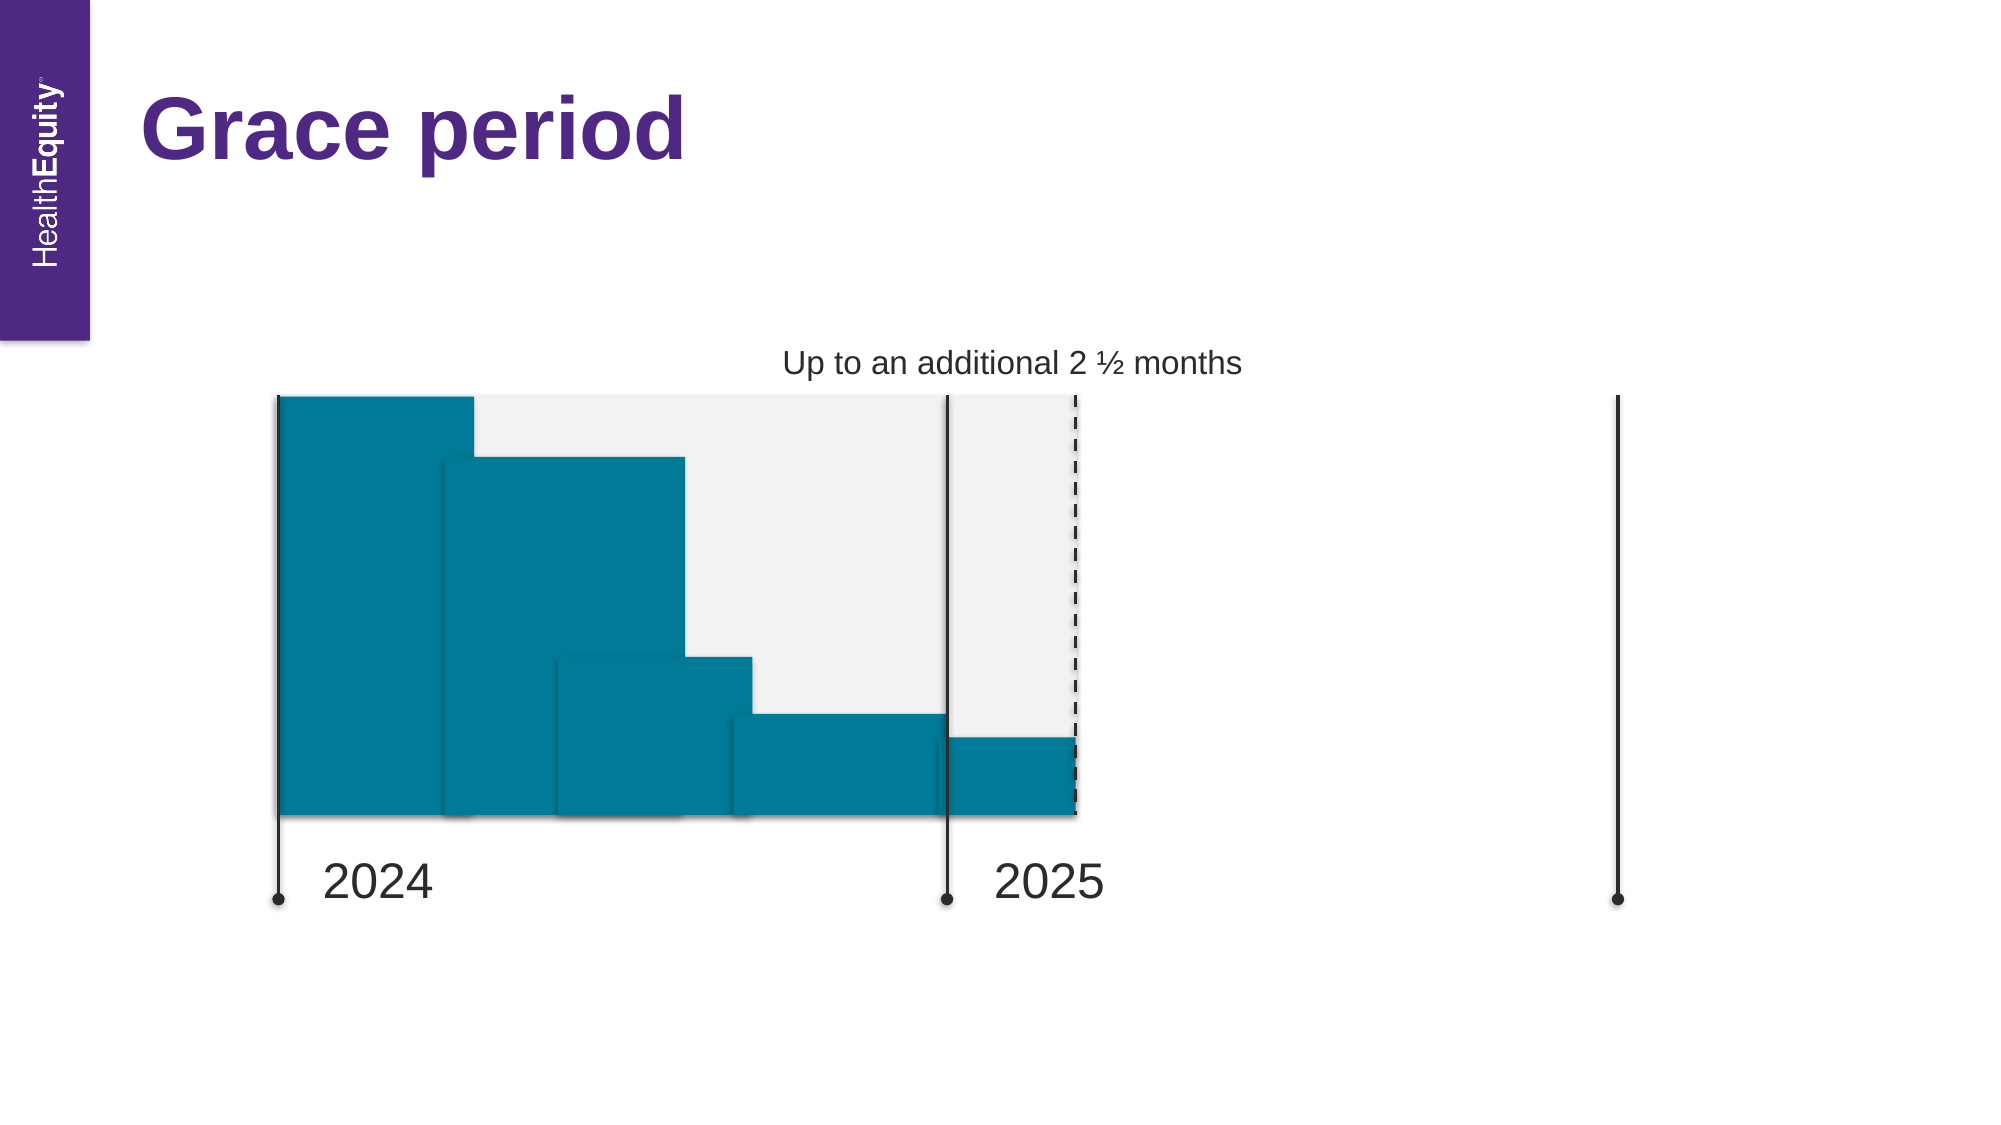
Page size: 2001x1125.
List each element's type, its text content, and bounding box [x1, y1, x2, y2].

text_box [275, 321, 1619, 930]
picture [33, 78, 64, 266]
title Grace period [140, 60, 1918, 172]
